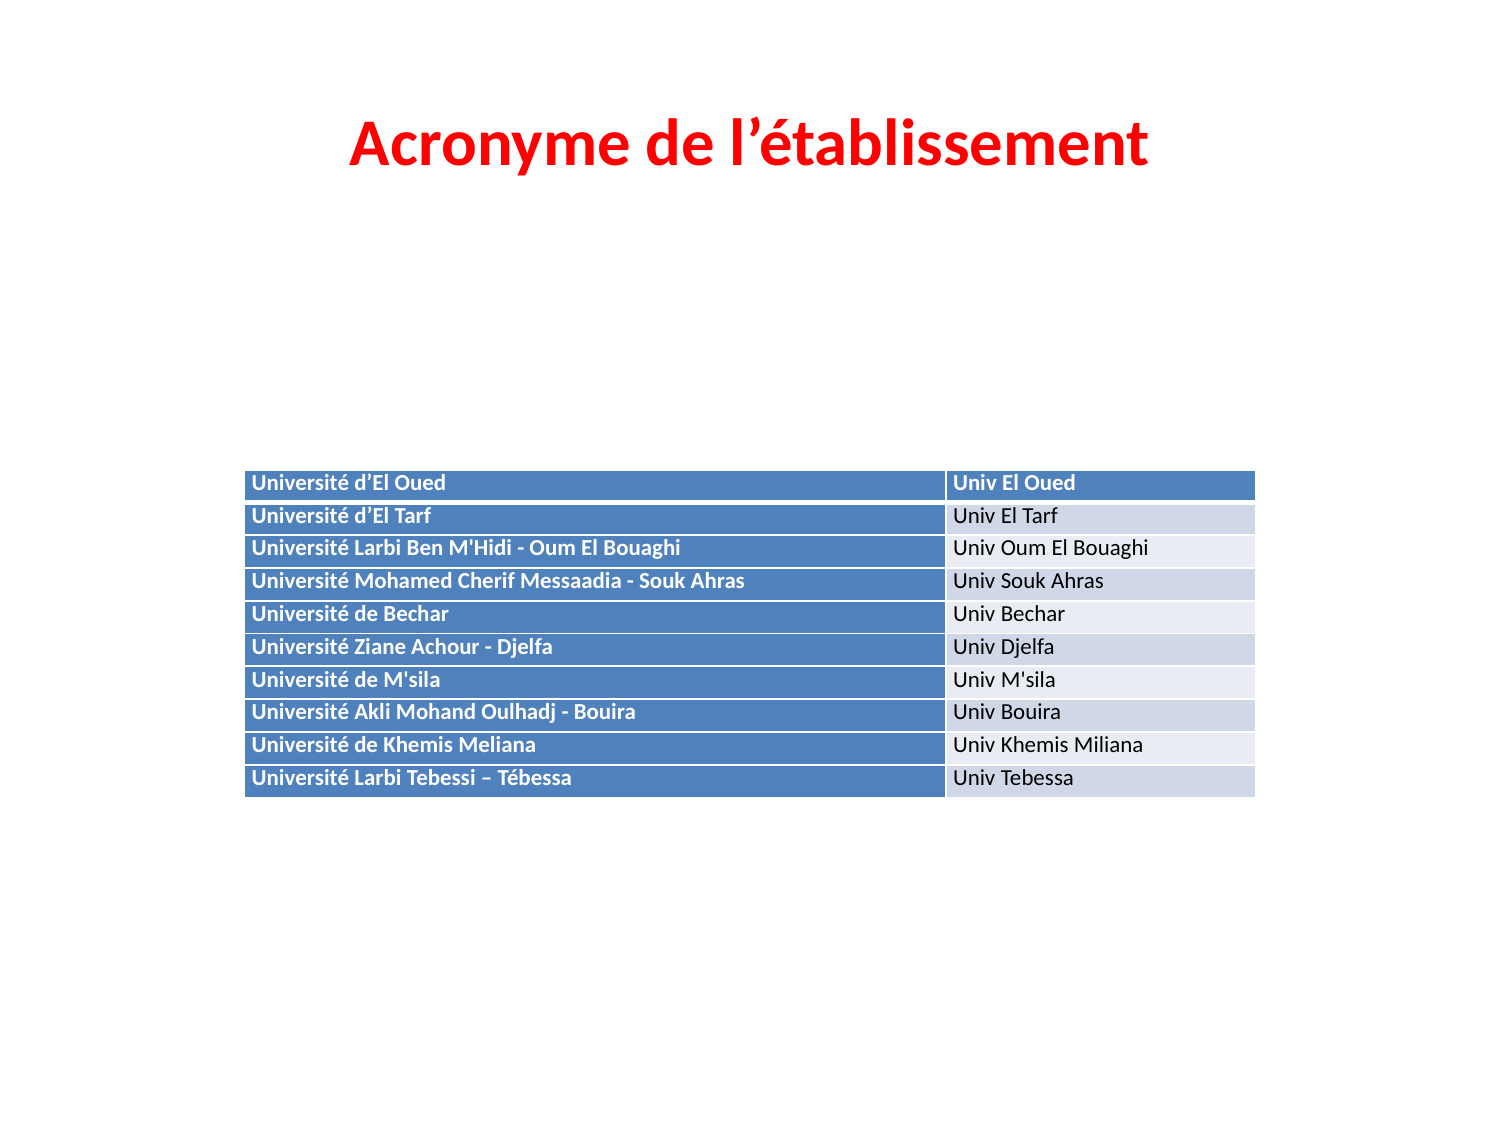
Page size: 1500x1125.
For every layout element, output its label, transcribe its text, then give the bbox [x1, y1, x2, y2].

table_cell Univ Khemis Miliana [947, 733, 1255, 764]
table_cell Université Larbi Ben M'Hidi - Oum El Bouaghi [245, 536, 945, 567]
table_cell Univ M'sila [947, 667, 1255, 698]
table_cell Université d’El Tarf [245, 505, 945, 534]
table_cell Univ Bouira [947, 700, 1255, 731]
table_cell Université de Bechar [245, 602, 945, 633]
table_header Université d’El Oued [245, 471, 945, 500]
table_cell Université Larbi Tebessi – Tébessa [245, 766, 945, 797]
table_cell Université de Khemis Meliana [245, 733, 945, 764]
table_cell Univ Bechar [947, 602, 1255, 633]
title Acronyme de l’établissement [75, 45, 1425, 233]
table_cell Univ Oum El Bouaghi [947, 536, 1255, 567]
table_cell Univ El Tarf [947, 505, 1255, 534]
table_cell Univ Djelfa [947, 634, 1255, 665]
table_cell Université Ziane Achour - Djelfa [245, 634, 945, 665]
table_cell Univ Tebessa [947, 766, 1255, 797]
table_cell Université Akli Mohand Oulhadj - Bouira [245, 700, 945, 731]
table_cell Université Mohamed Cherif Messaadia - Souk Ahras [245, 569, 945, 600]
table_cell Université de M'sila [245, 667, 945, 698]
table_header Univ El Oued [947, 471, 1255, 500]
table_cell Univ Souk Ahras [947, 569, 1255, 600]
